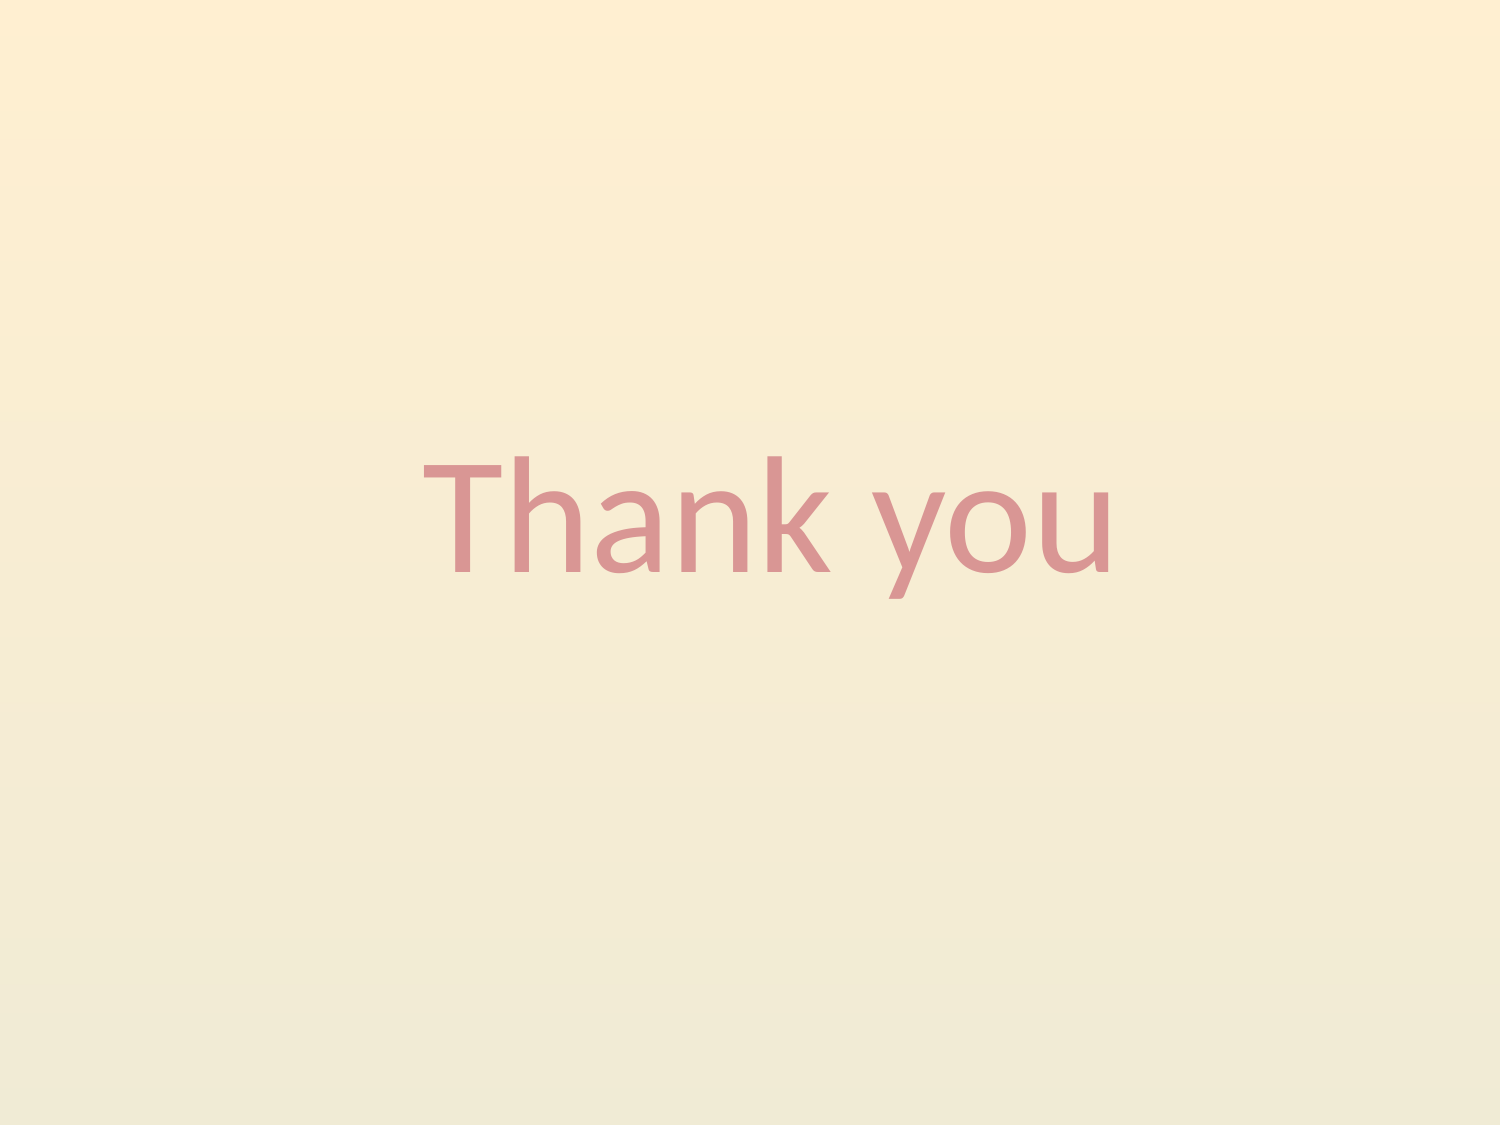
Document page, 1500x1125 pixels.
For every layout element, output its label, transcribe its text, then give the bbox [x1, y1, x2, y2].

text_box Thank you [0, 398, 1500, 659]
